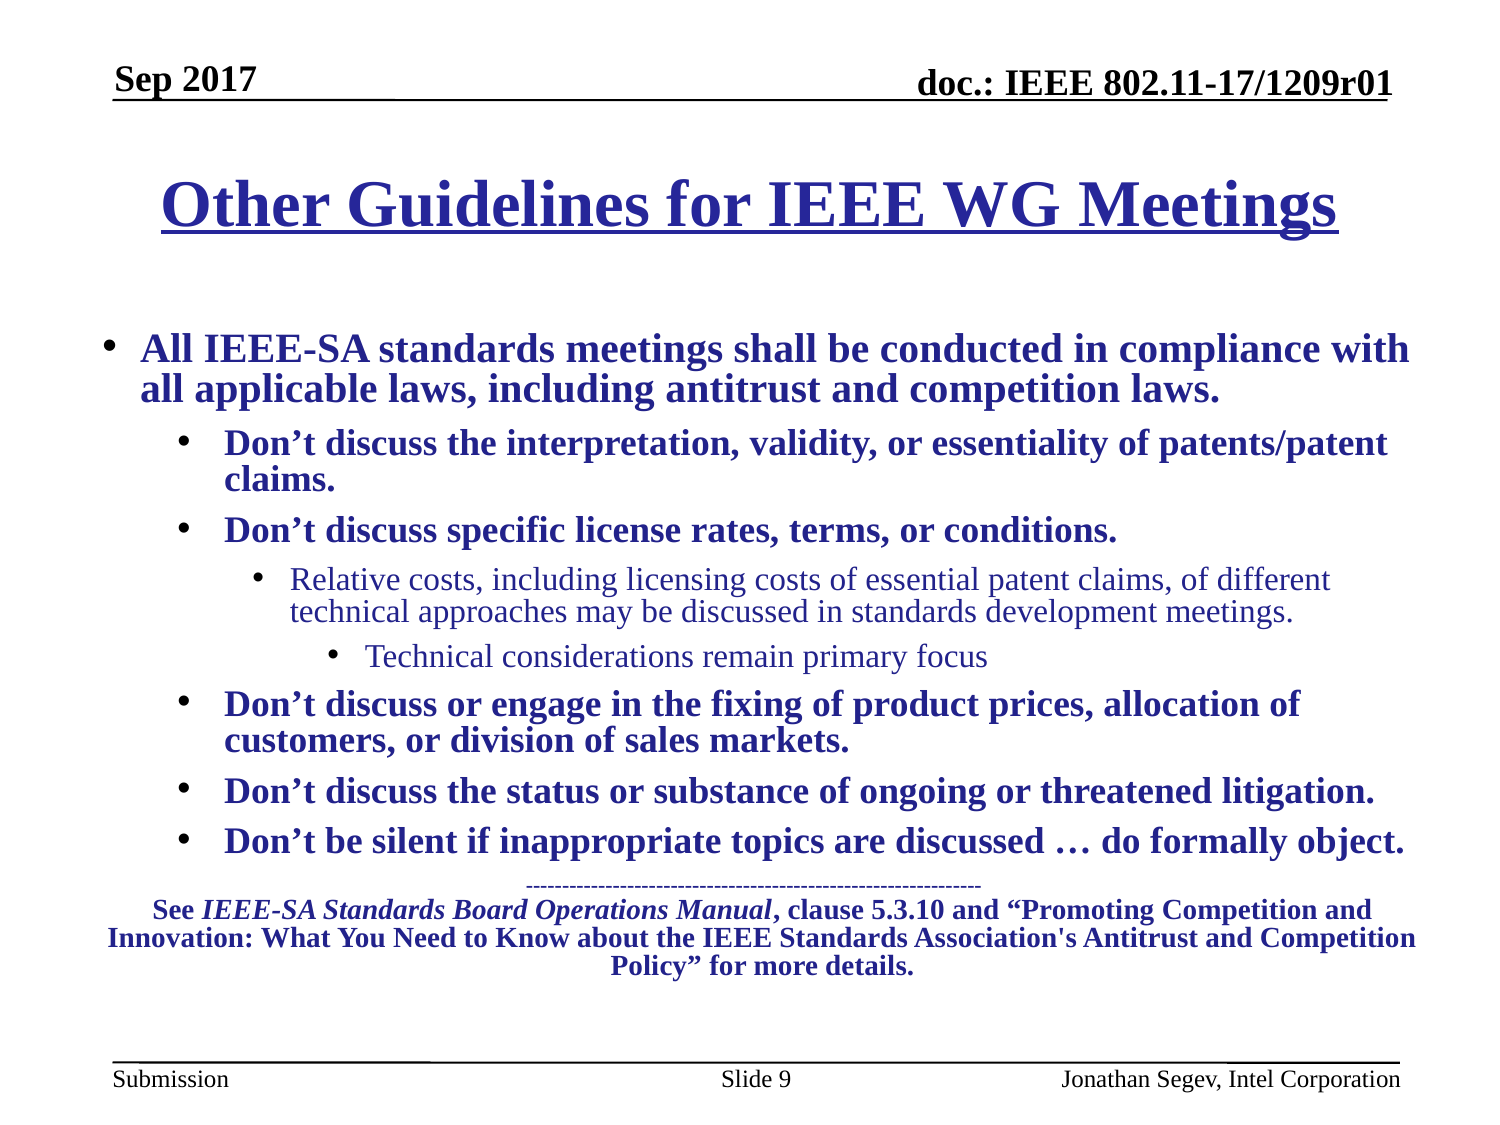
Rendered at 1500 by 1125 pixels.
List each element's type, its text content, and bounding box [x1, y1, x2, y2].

title Other Guidelines for IEEE WG Meetings [112, 112, 1388, 287]
text_box All IEEE-SA standards meetings shall be conducted in compliance with all applicable laws, including antitrust and competition laws. Don’t discuss the interpretation, validity, or essentiality of patents/patent claims. Don’t discuss specific license rates, terms, or conditions. Relative costs, including licensing costs of essential patent claims, of different technical approaches may be discussed in standards development meetings. Technical considerations remain primary focus Don’t discuss or engage in the fixing of product prices, allocation of customers, or division of sales markets. Don’t discuss the status or substance of ongoing or threatened litigation. Don’t be silent if inappropriate topics are discussed … do formally object. --------------------------------------------------------------- See IEEE-SA Standards Board Operations Manual, clause 5.3.10 and “Promoting Competition and Innovation: What You Need to Know about the IEEE Standards Association's Antitrust and Competition Policy” for more details. [87, 287, 1438, 1050]
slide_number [114, 54, 423, 100]
footer Jonathan Segev, Intel Corporation [878, 1061, 1402, 1093]
slide_number Slide 9 [712, 1061, 800, 1123]
